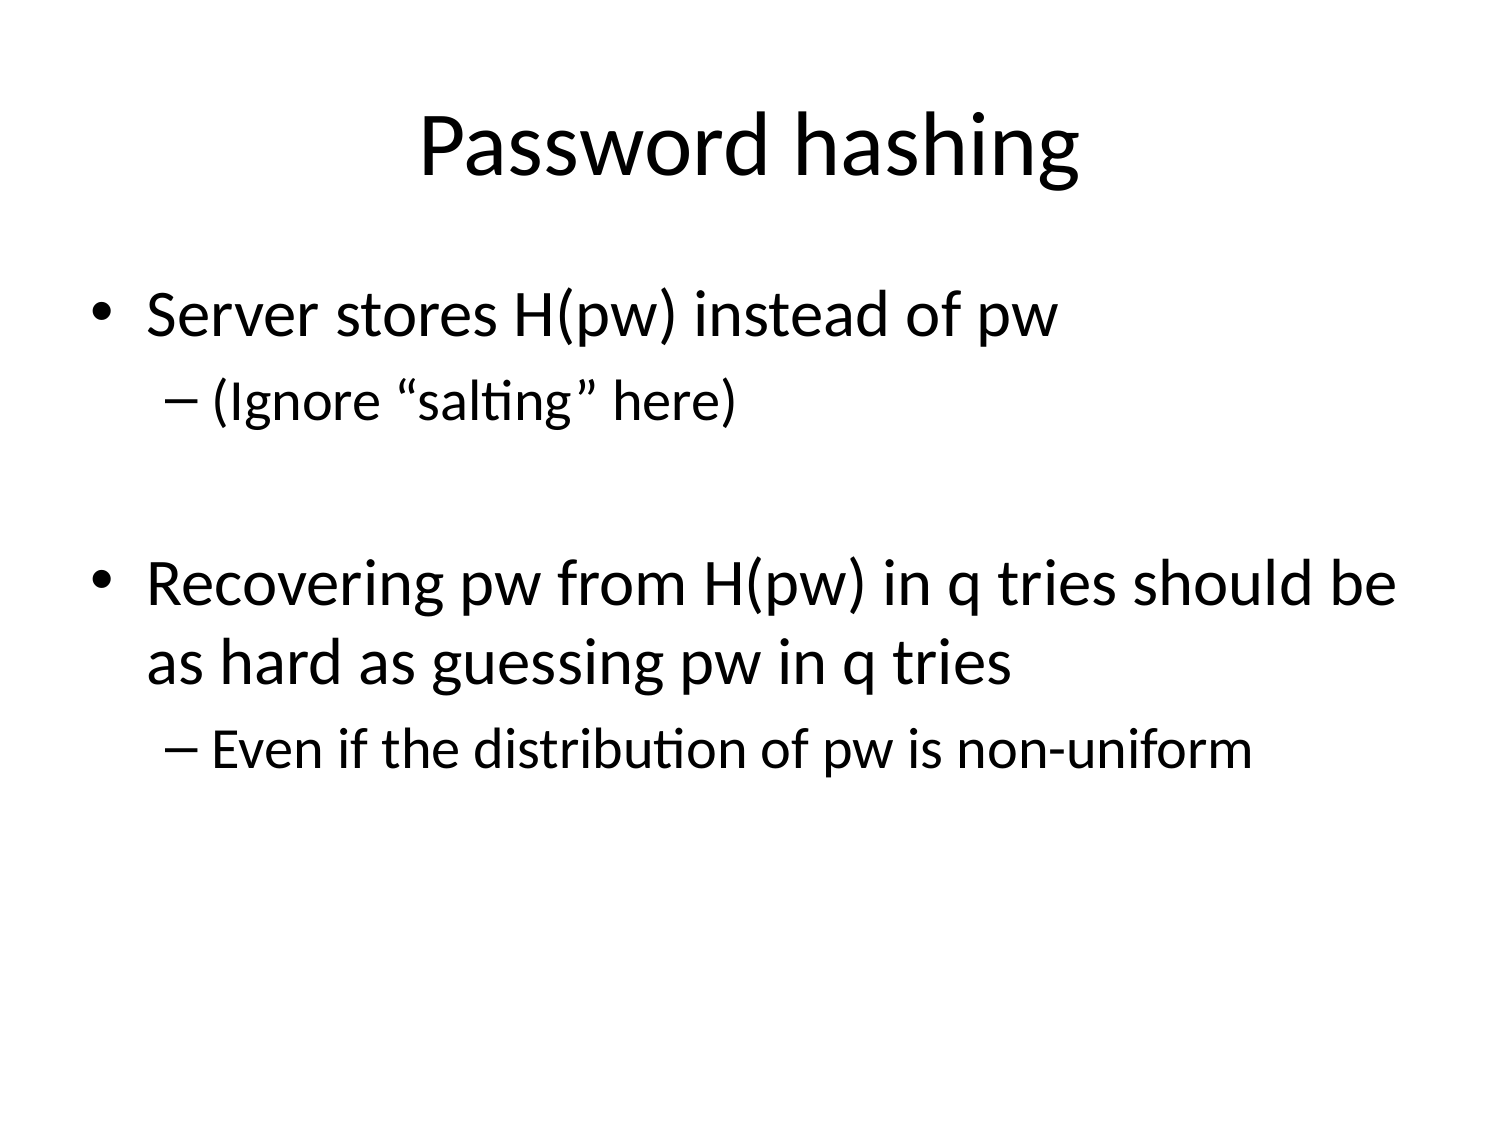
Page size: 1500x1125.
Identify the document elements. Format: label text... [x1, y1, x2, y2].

title Password hashing [75, 45, 1425, 233]
list Server stores H(pw) instead of pw (Ignore “salting” here) Recovering pw from H(pw) in q tries should be as hard as guessing pw in q tries Even if the distribution of pw is non-uniform [75, 262, 1425, 1005]
